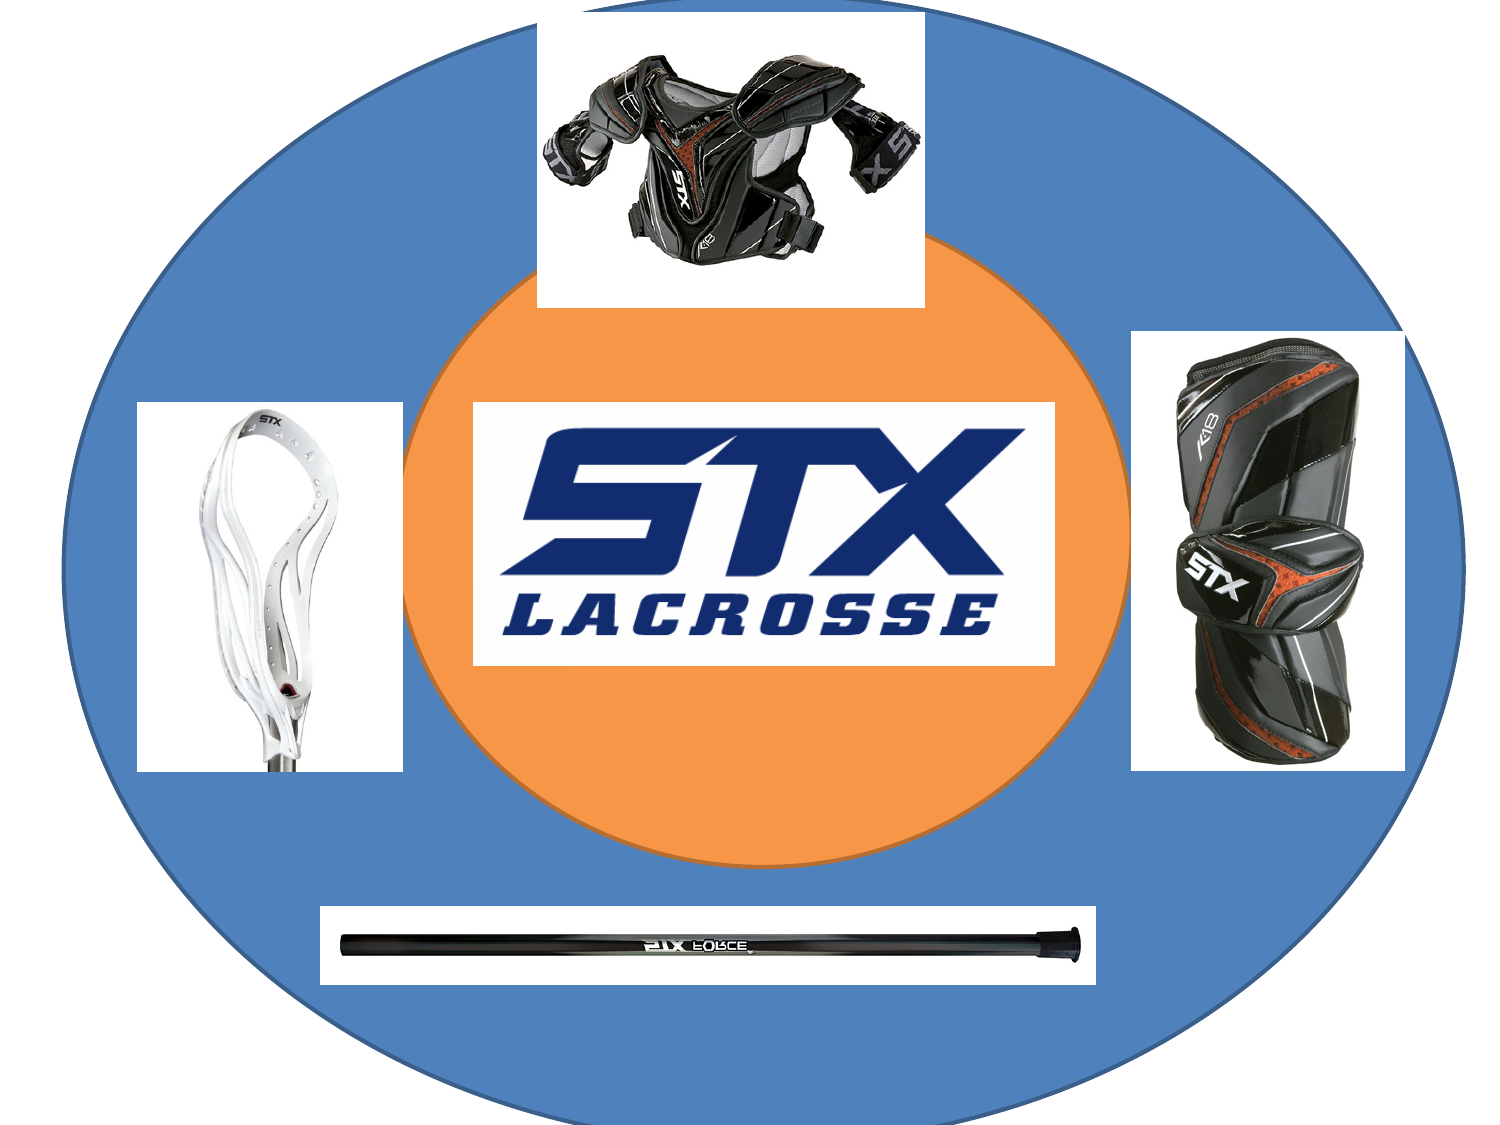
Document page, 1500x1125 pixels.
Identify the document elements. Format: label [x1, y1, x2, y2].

picture [1131, 331, 1406, 771]
picture [537, 12, 926, 308]
text_box [407, 234, 1126, 870]
picture [472, 401, 1055, 667]
picture [320, 905, 1097, 985]
picture [137, 401, 404, 772]
text_box [61, 24, 1466, 1125]
text_box [590, 0, 1403, 461]
